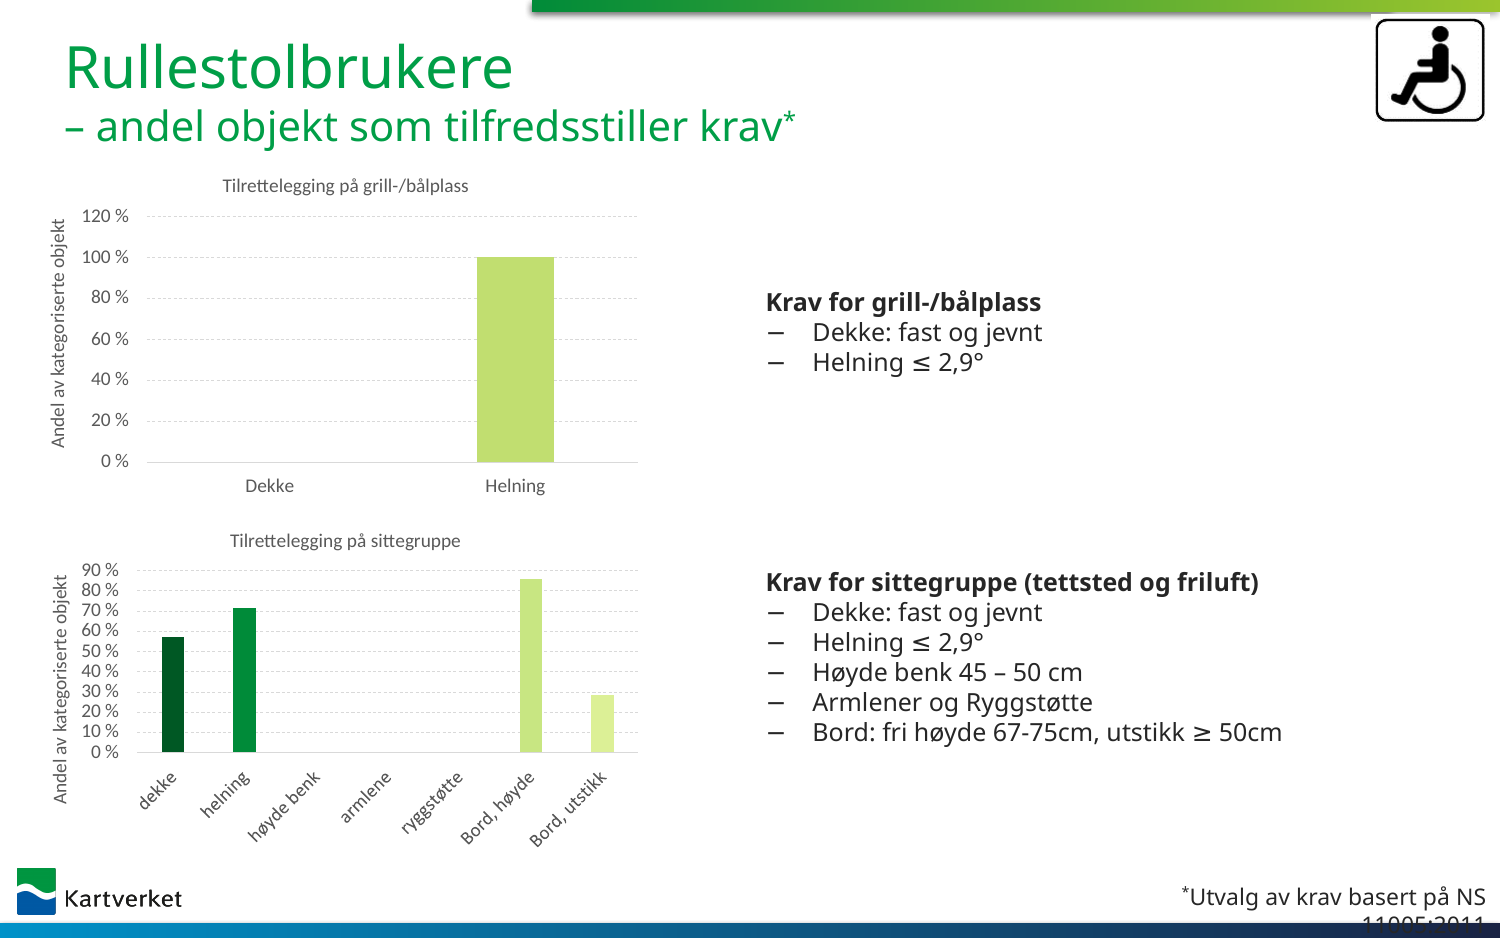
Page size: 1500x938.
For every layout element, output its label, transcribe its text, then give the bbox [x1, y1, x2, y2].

text_box Krav for grill-/bålplass Dekke: fast og jevnt Helning ≤ 2,9° [750, 279, 1452, 384]
picture [41, 520, 650, 859]
picture [41, 166, 650, 505]
text_box *Utvalg av krav basert på NS 11005:2011 [1068, 873, 1500, 938]
text_box Rullestolbrukere – andel objekt som tilfredsstiller krav* [49, 14, 1431, 158]
picture [1371, 13, 1491, 127]
text_box Krav for sittegruppe (tettsted og friluft) Dekke: fast og jevnt Helning ≤ 2,9° Høyde benk 45 – 50 cm Armlener og Ryggstøtte Bord: fri høyde 67-75cm, utstikk ≥ 50cm [750, 559, 1500, 754]
